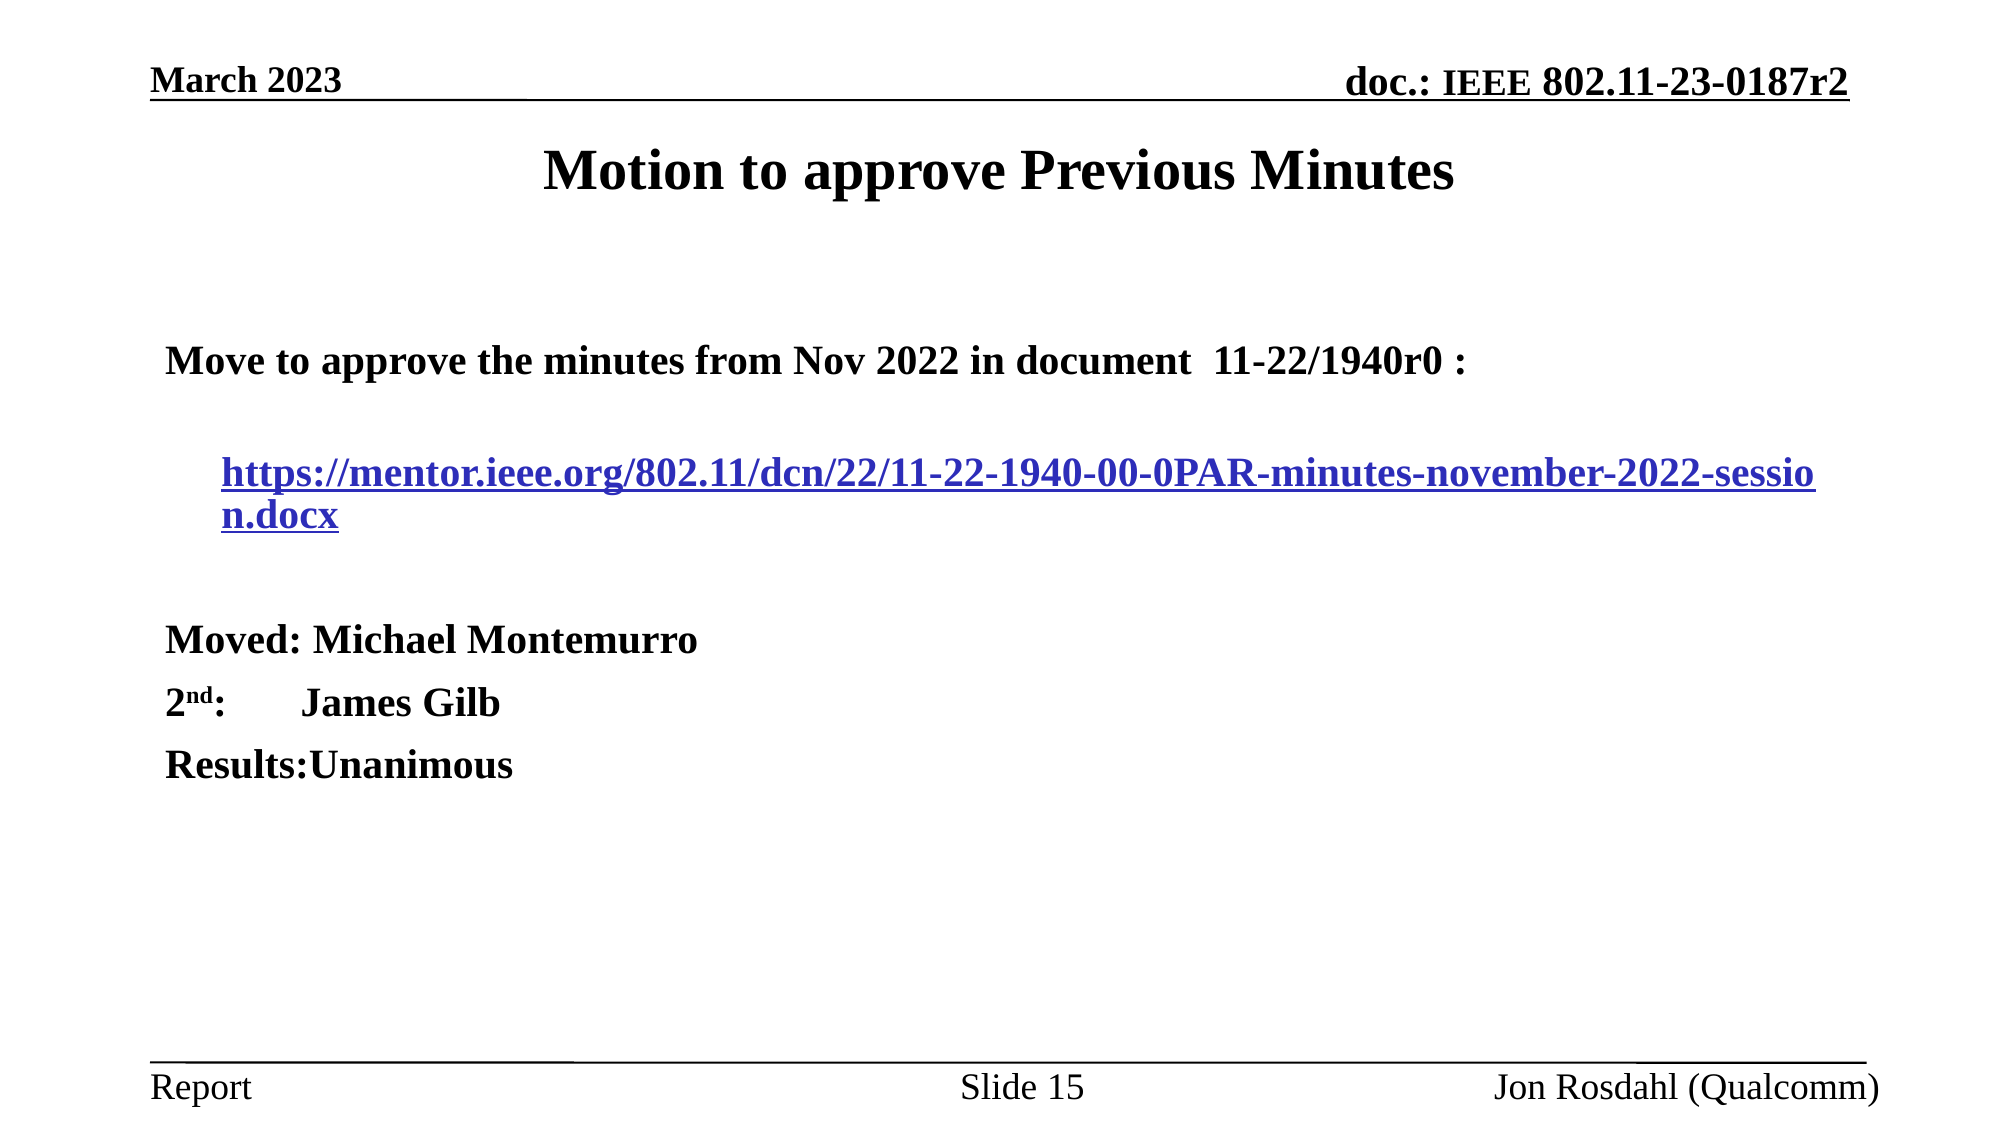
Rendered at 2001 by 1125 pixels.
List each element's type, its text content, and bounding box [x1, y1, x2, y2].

slide_number Slide 15 [950, 1061, 1095, 1125]
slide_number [149, 49, 431, 100]
list Move to approve the minutes from Nov 2022 in document 11-22/1940r0 : https://mentor.ieee.org/802.11/dcn/22/11-22-1940-00-0PAR-minutes-november-2022-session.docx Moved: Michael Montemurro 2nd: James Gilb Results:Unanimous [149, 324, 1850, 1000]
title Motion to approve Previous Minutes [149, 112, 1850, 221]
footer Jon Rosdahl (Qualcomm) [1436, 1061, 1881, 1108]
